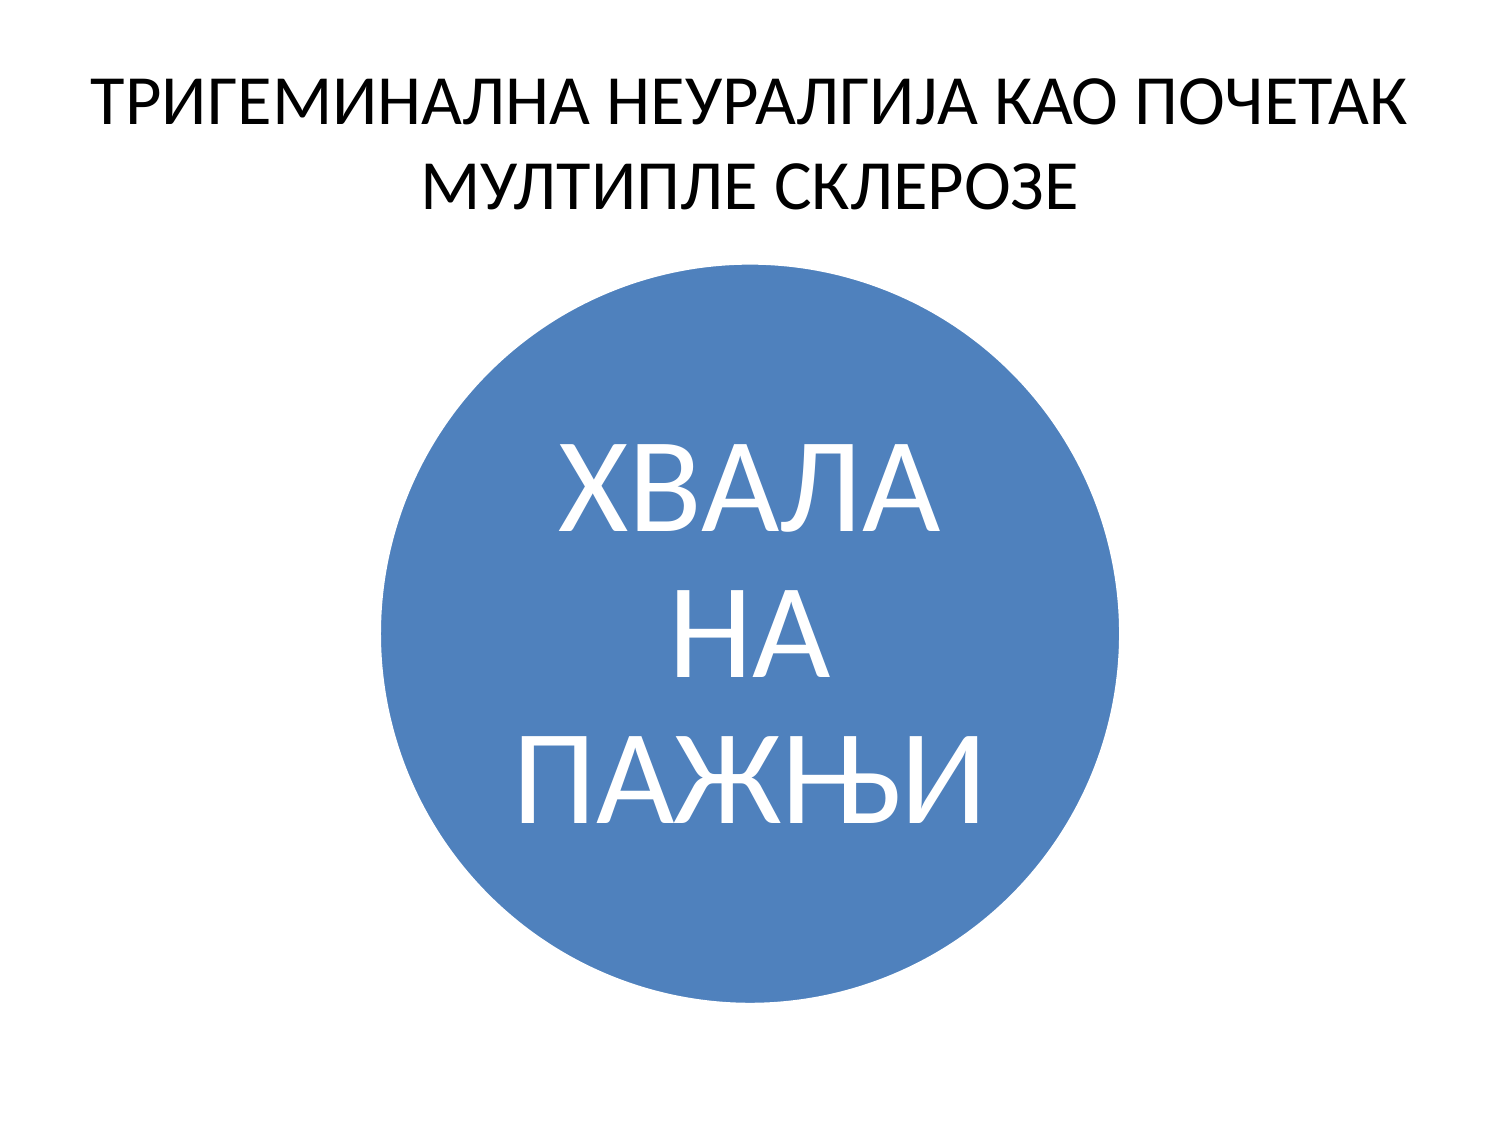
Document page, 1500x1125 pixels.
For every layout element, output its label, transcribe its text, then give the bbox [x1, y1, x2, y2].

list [74, 262, 1426, 1006]
title ТРИГЕМИНАЛНА НЕУРАЛГИЈА КАО ПОЧЕТАК МУЛТИПЛЕ СКЛЕРОЗЕ [75, 45, 1425, 233]
